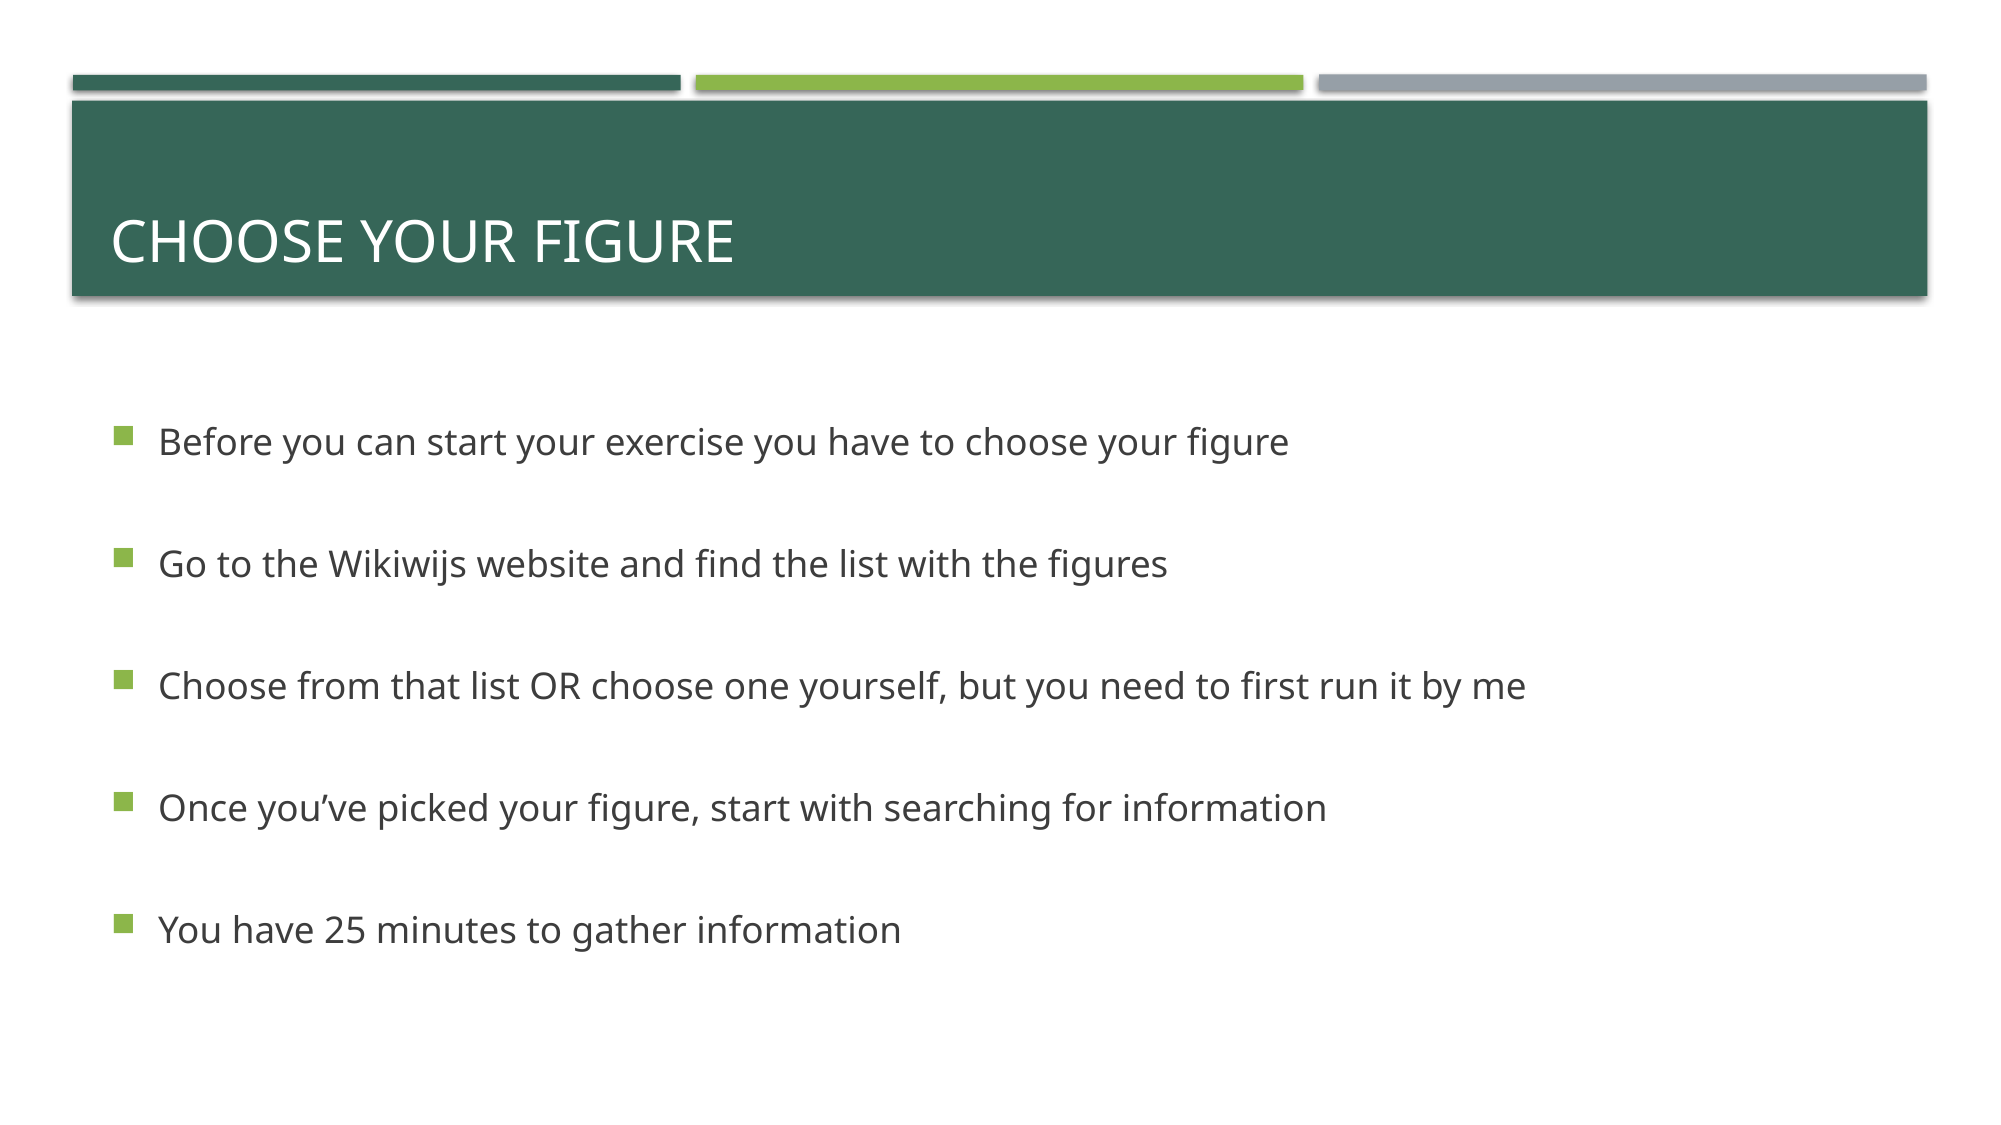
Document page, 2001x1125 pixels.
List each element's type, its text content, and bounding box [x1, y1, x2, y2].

title Choose your figure [95, 115, 1905, 282]
list Before you can start your exercise you have to choose your figure Go to the Wikiwijs website and find the list with the figures Choose from that list OR choose one yourself, but you need to first run it by me Once you’ve picked your figure, start with searching for information You have 25 minutes to gather information [95, 357, 1905, 962]
